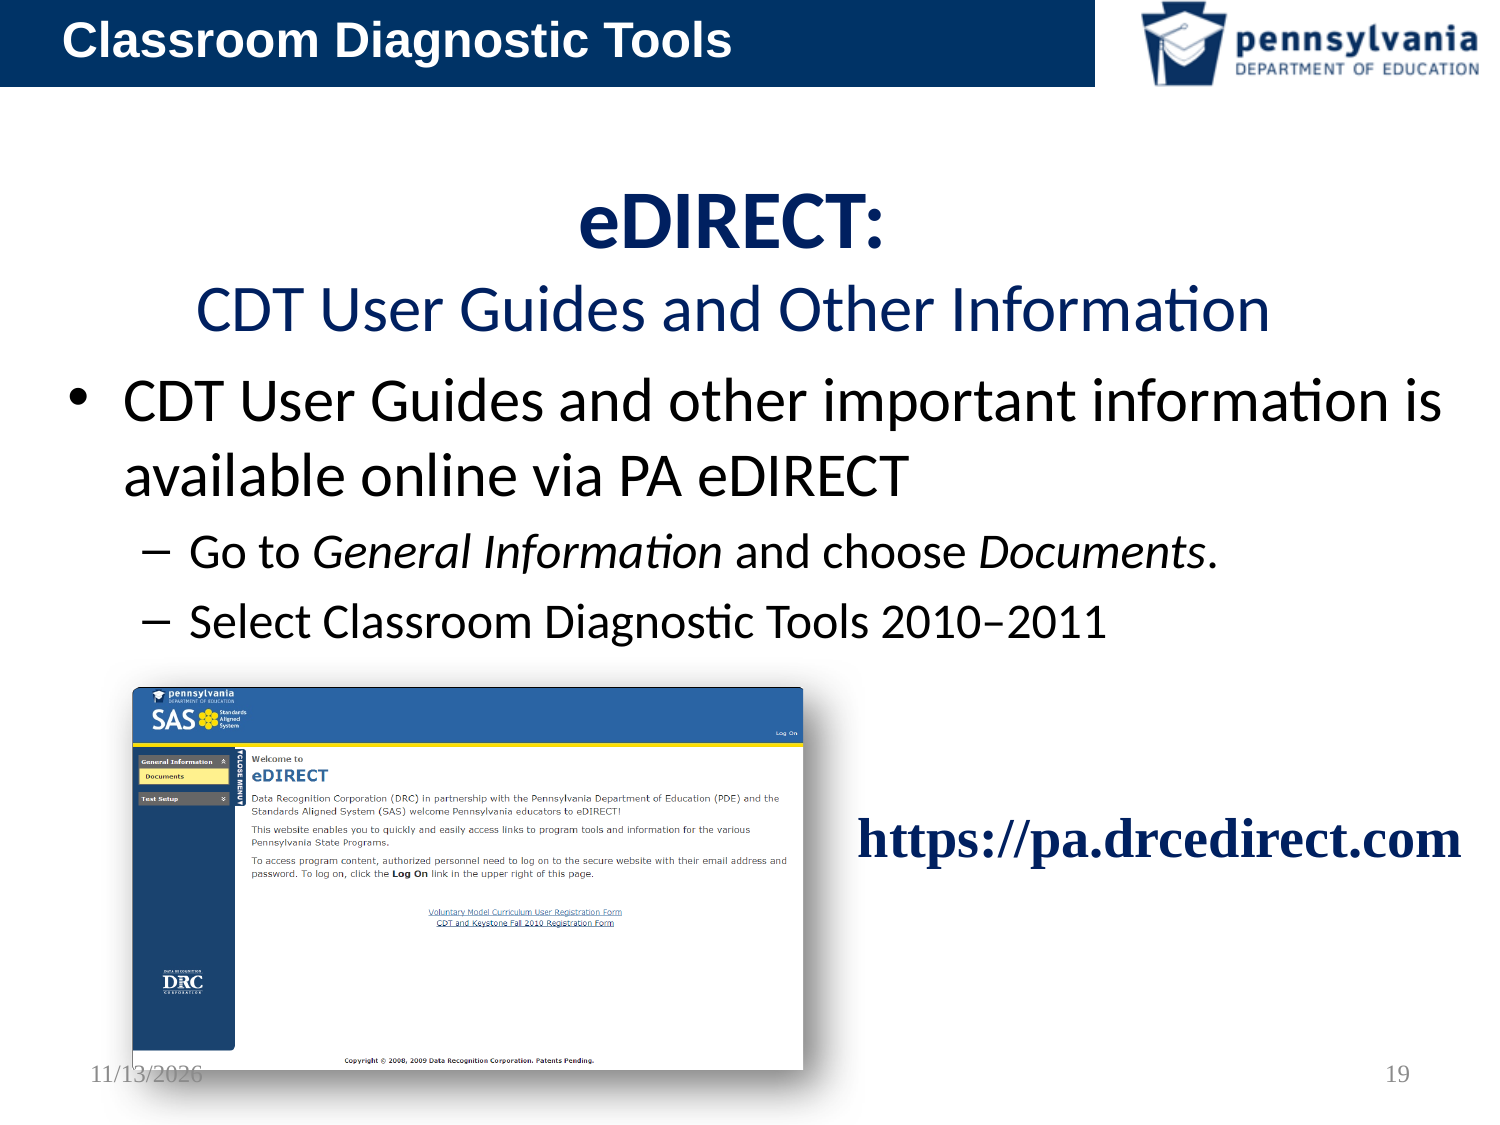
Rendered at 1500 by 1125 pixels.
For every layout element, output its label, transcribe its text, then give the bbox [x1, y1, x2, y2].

title eDIRECT: CDT User Guides and Other Information [12, 188, 1472, 322]
picture [131, 686, 804, 1070]
slide_number 19 [1074, 1042, 1425, 1103]
text_box https://pa.drcedirect.com [853, 793, 1500, 876]
list CDT User Guides and other important information is available online via PA eDIRECT Go to General Information and choose Documents. Select Classroom Diagnostic Tools 2010–2011 [52, 350, 1464, 1030]
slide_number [75, 1042, 425, 1103]
picture [1134, 0, 1485, 90]
